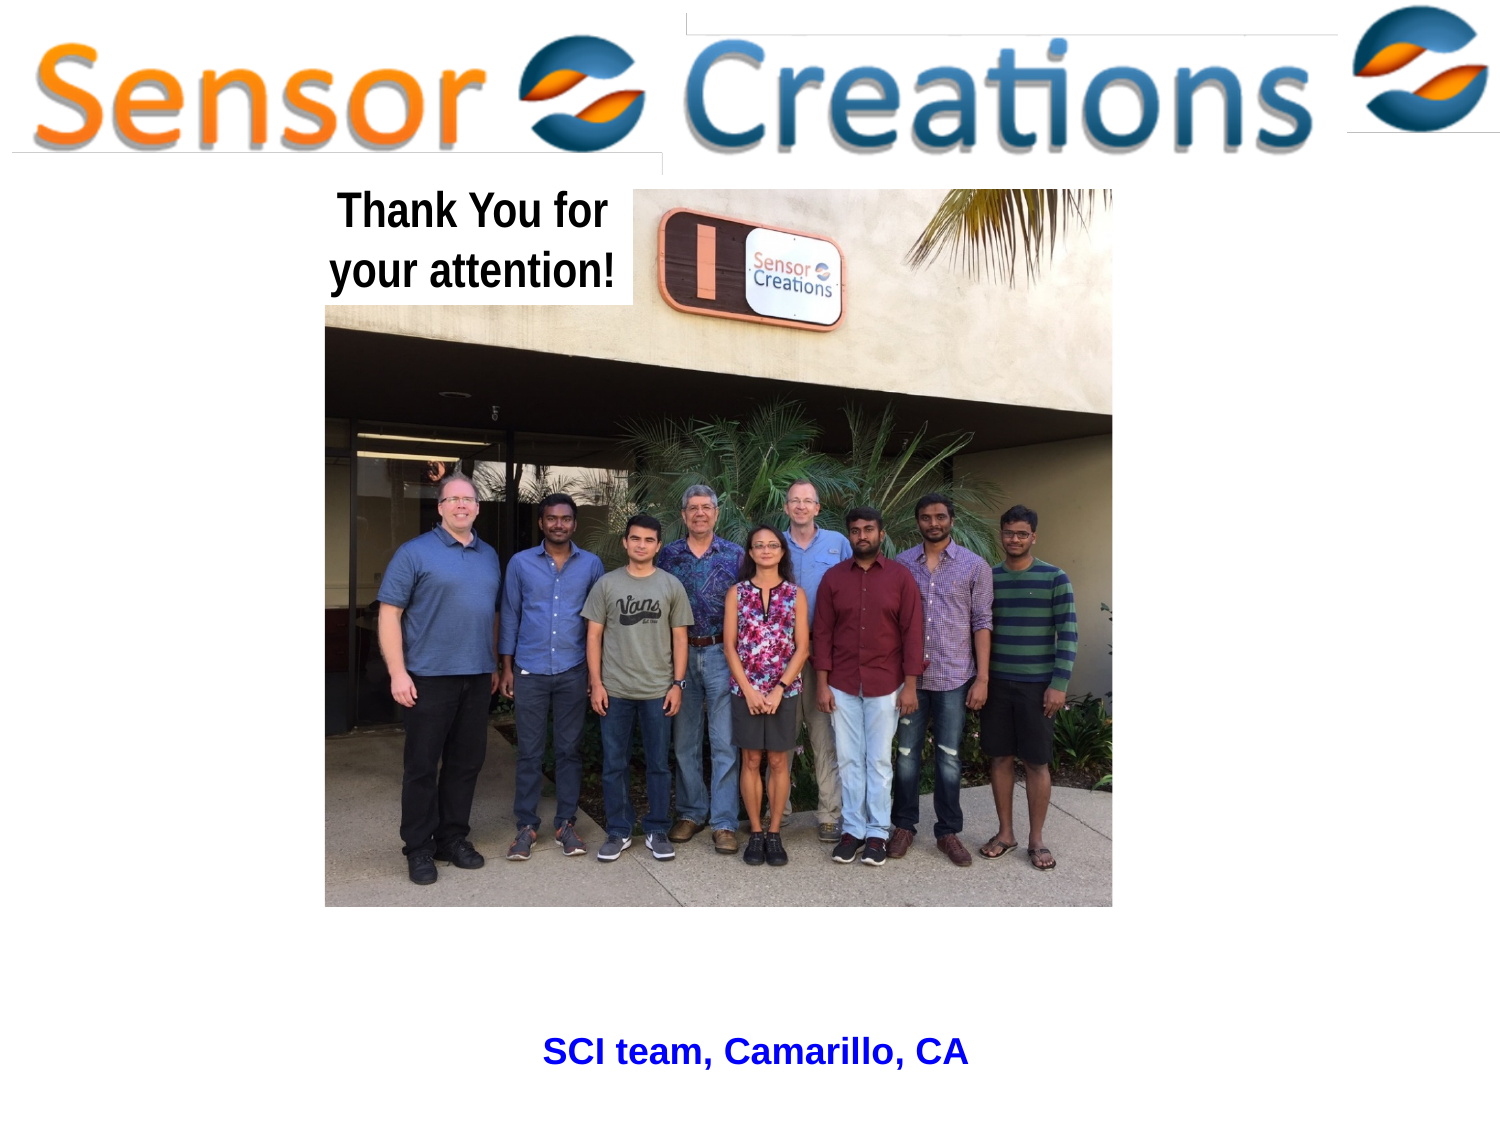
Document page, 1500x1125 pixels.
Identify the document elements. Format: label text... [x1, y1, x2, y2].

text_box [312, 169, 1113, 907]
picture [1347, 0, 1500, 138]
picture [12, 13, 1338, 176]
text_box SCI team, Camarillo, CA [474, 1019, 1038, 1080]
